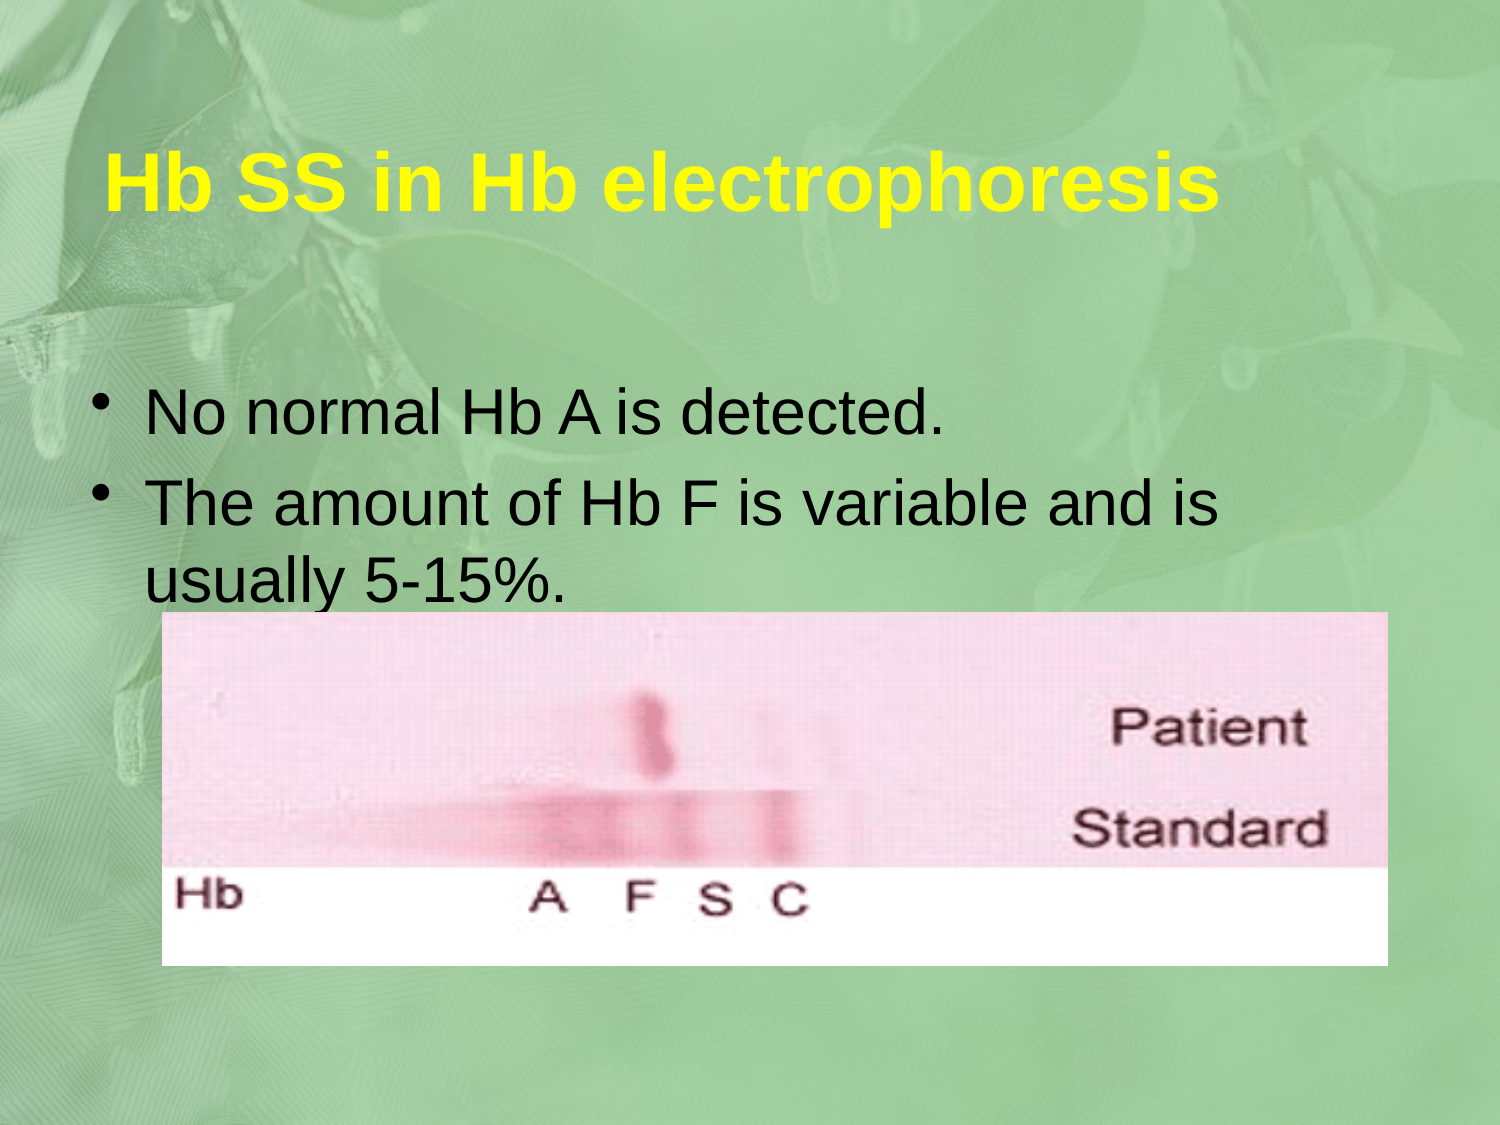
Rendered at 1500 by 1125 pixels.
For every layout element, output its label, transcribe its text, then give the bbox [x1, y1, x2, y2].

picture [0, 0, 1500, 1125]
list No normal Hb A is detected. The amount of Hb F is variable and is usually 5-15%. [74, 362, 1426, 626]
title Hb SS in Hb electrophoresis [74, 112, 1238, 236]
